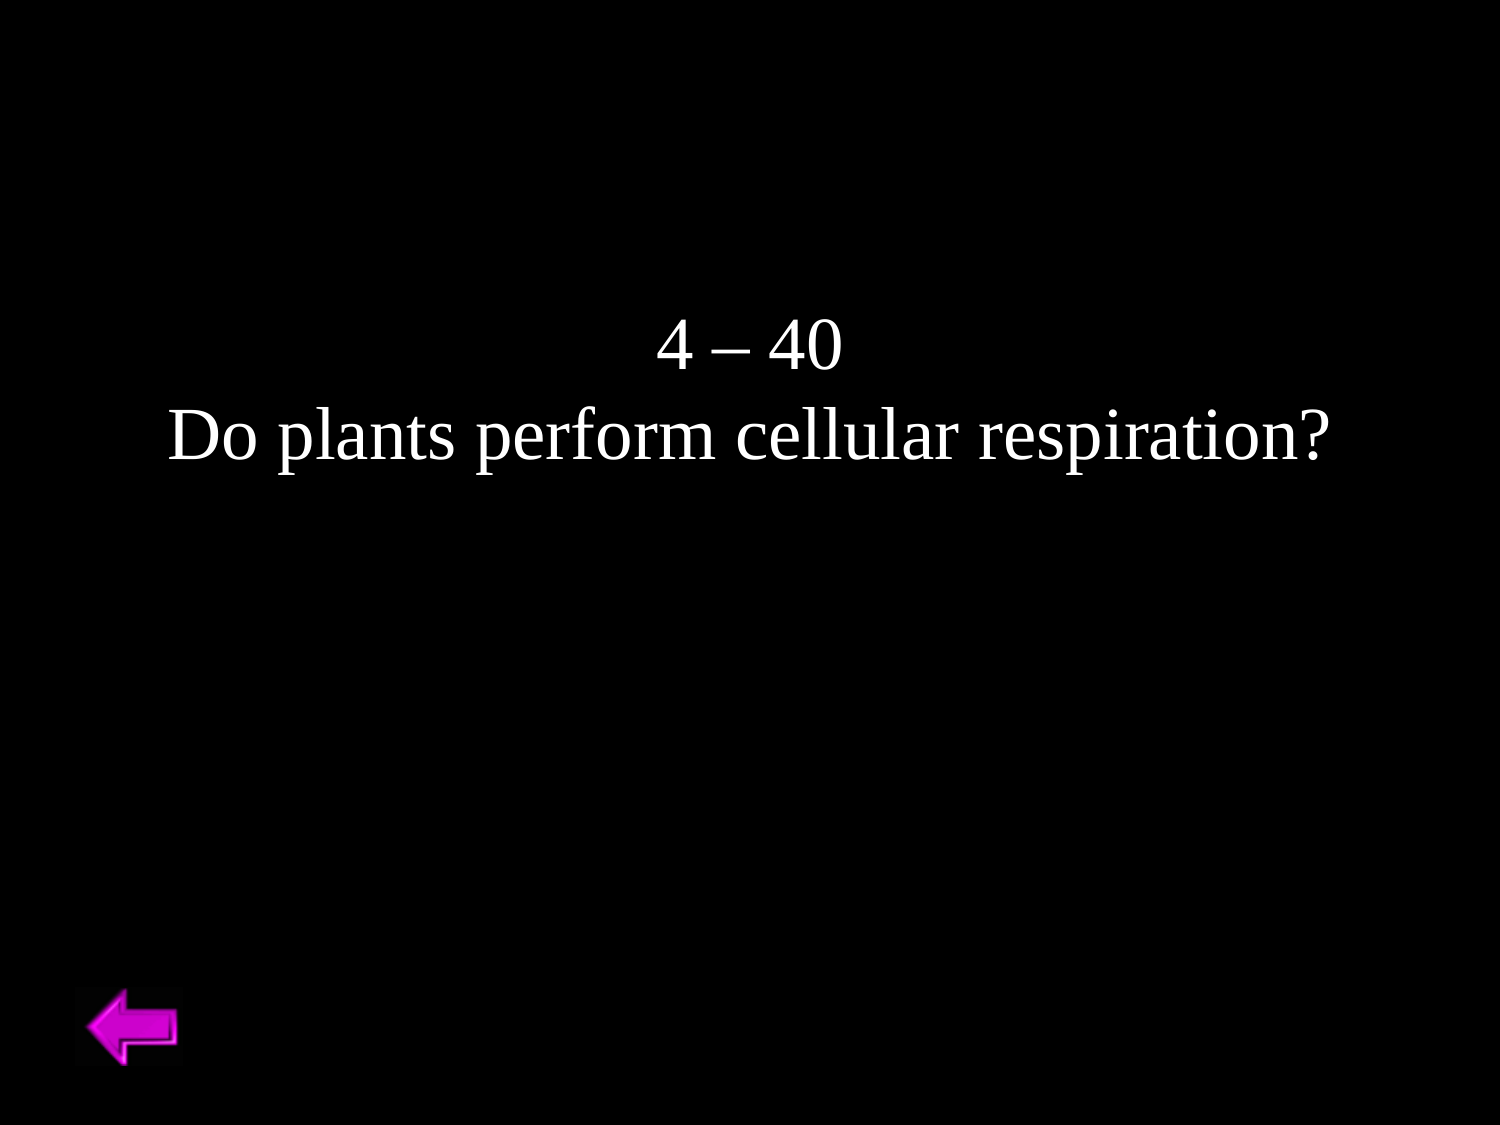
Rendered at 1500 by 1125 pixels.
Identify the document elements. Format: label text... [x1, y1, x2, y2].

text_box 4 – 40 Do plants perform cellular respiration? [12, 287, 1488, 483]
picture [74, 987, 183, 1066]
